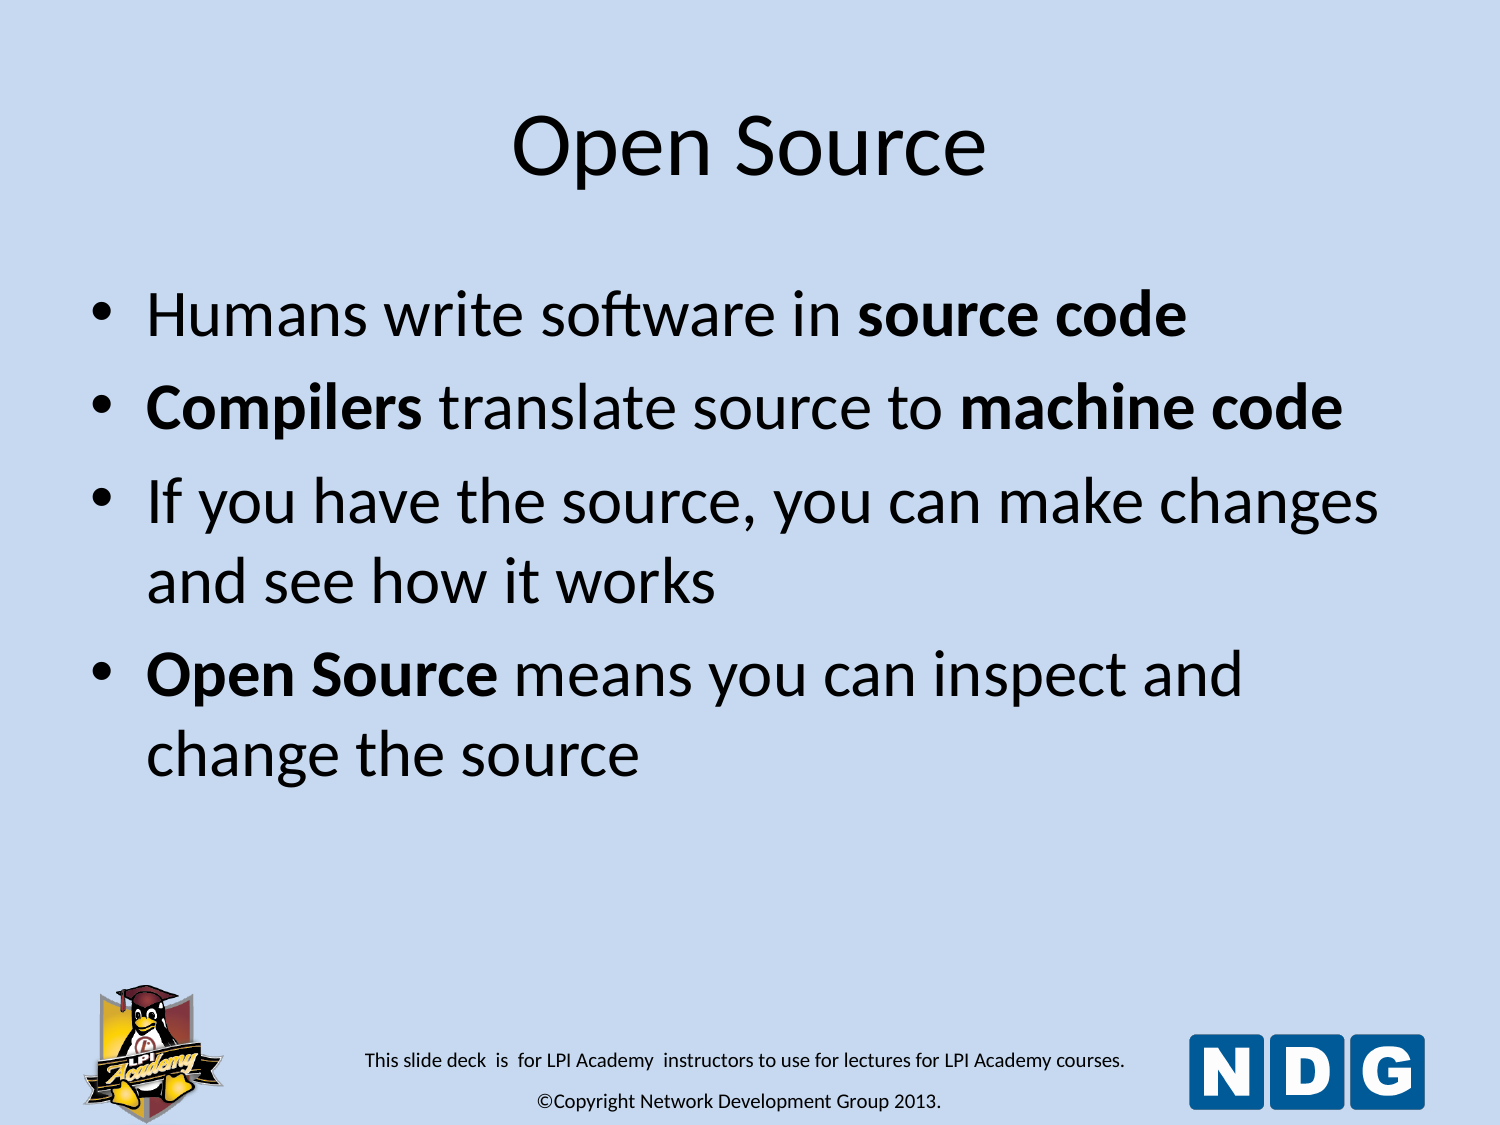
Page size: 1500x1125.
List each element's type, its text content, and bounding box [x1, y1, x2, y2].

picture [75, 1005, 229, 1125]
list Humans write software in source code Compilers translate source to machine code If you have the source, you can make changes and see how it works Open Source means you can inspect and change the source [75, 262, 1425, 1005]
picture [1189, 1034, 1425, 1110]
title Open Source [75, 45, 1425, 233]
